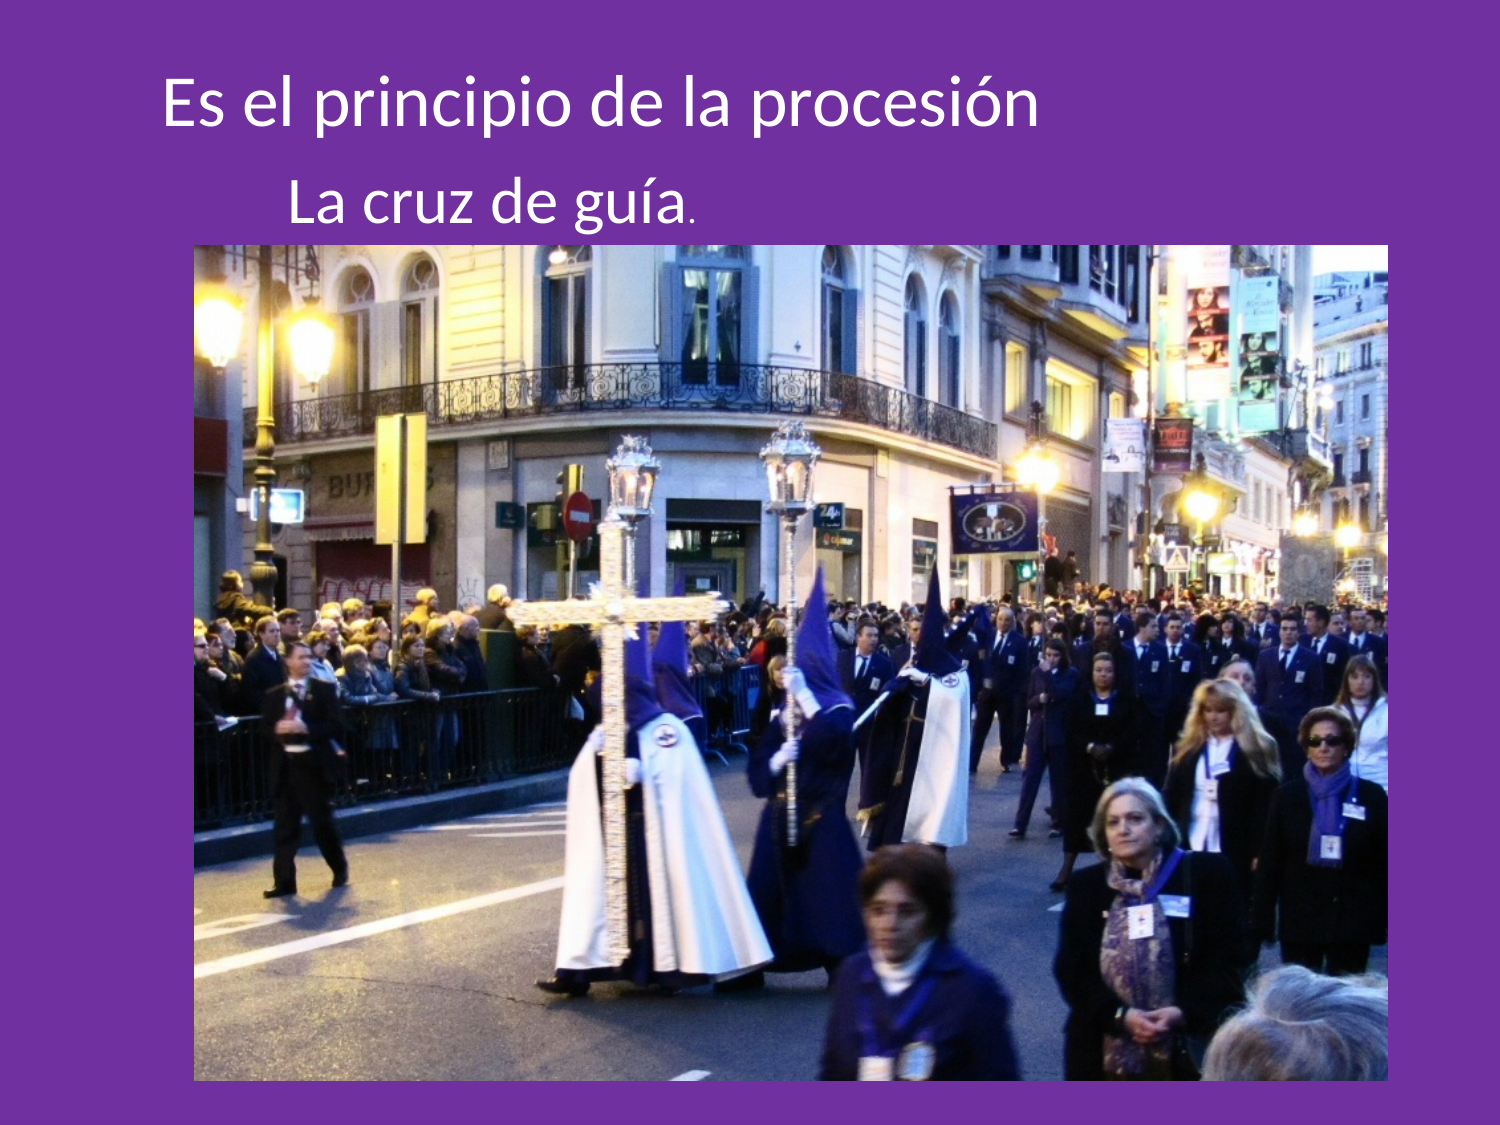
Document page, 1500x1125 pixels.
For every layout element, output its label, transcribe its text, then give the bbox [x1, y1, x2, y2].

title Es el principio de la procesión [75, 45, 1128, 149]
text_box La cruz de guía. [197, 148, 712, 243]
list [194, 244, 1389, 1081]
